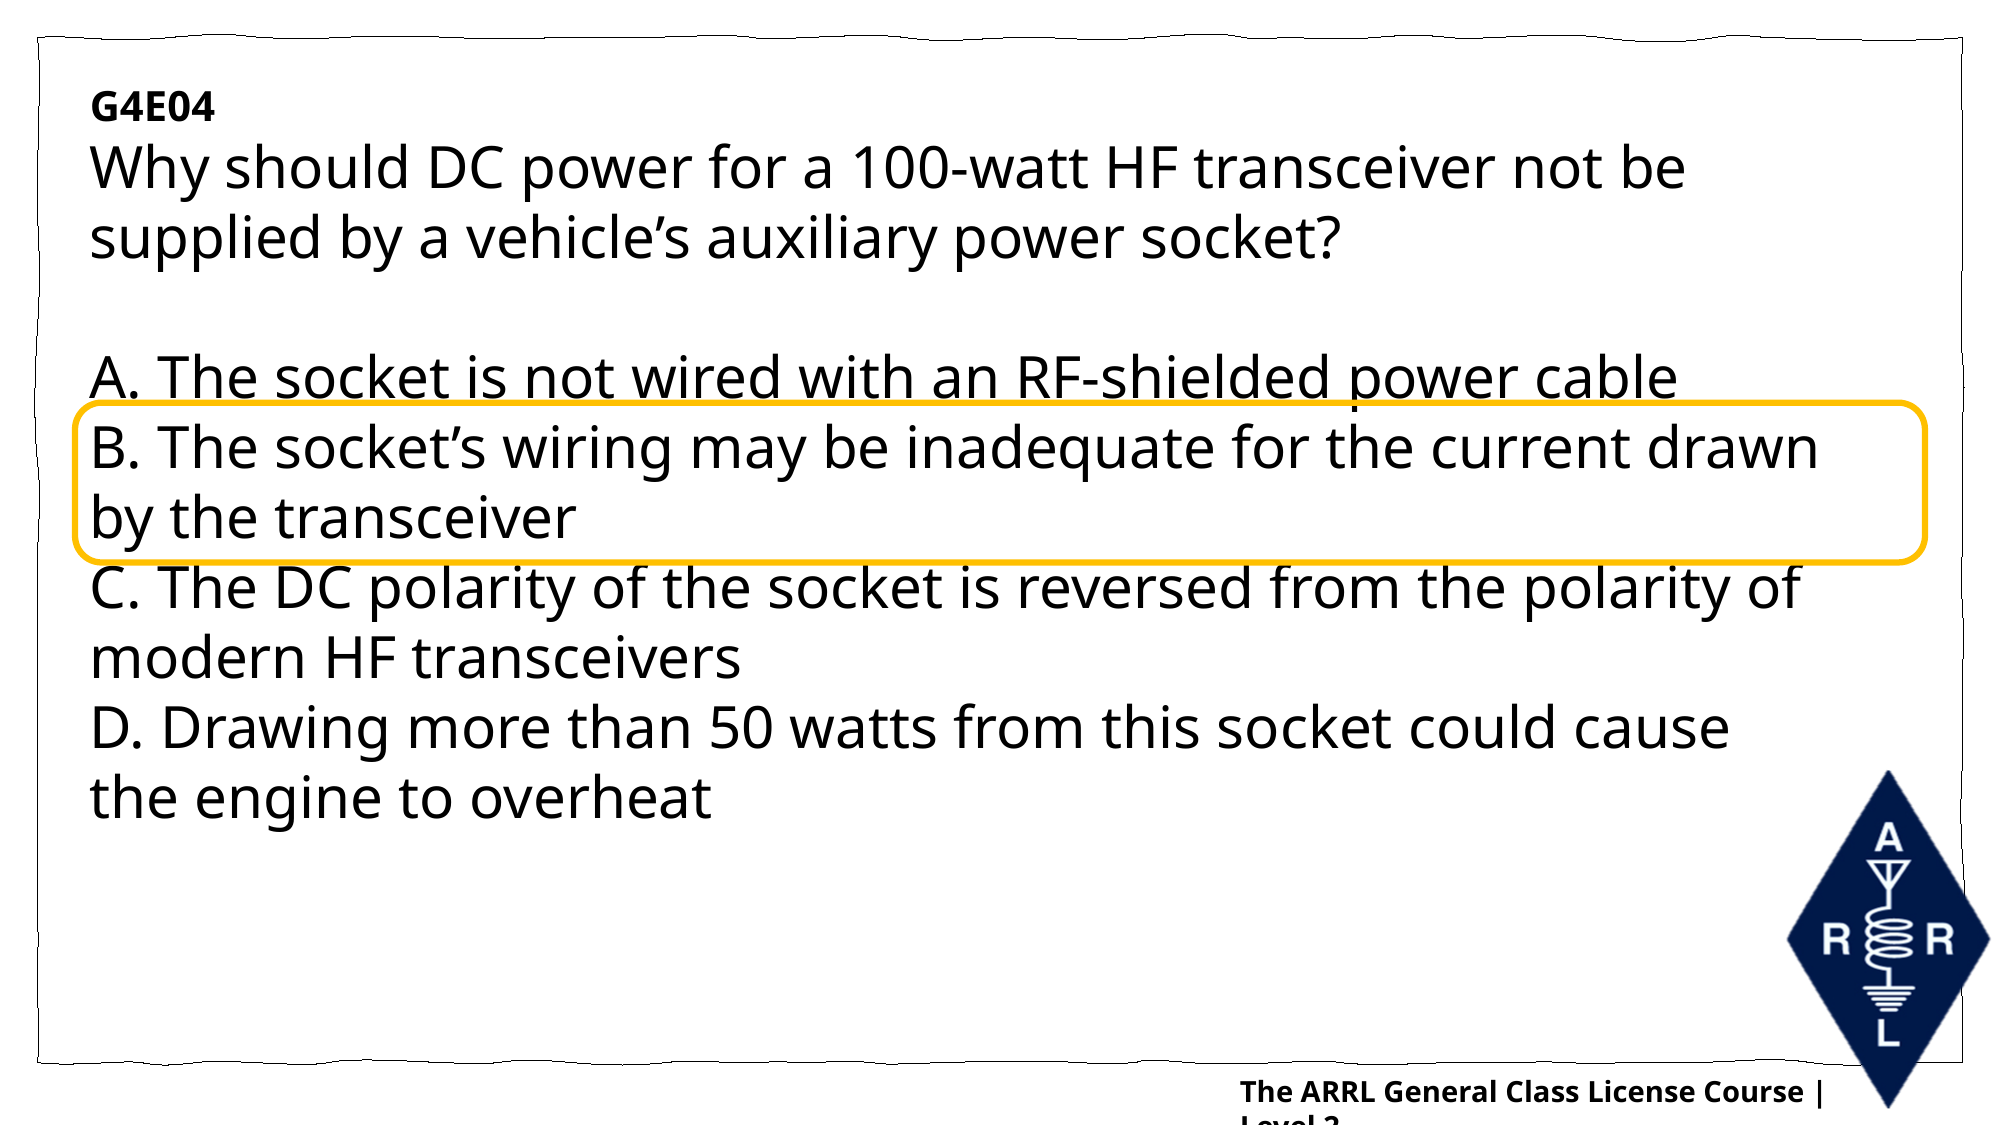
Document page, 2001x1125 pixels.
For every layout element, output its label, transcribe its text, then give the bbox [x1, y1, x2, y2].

text_box [73, 401, 1927, 564]
text_box G4E04 Why should DC power for a 100-watt HF transceiver not be supplied by a vehicle’s auxiliary power socket? A. The socket is not wired with an RF-shielded power cable B. The socket’s wiring may be inadequate for the current drawn by the transceiver C. The DC polarity of the socket is reversed from the polarity of modern HF transceivers D. Drawing more than 50 watts from this socket could cause the engine to overheat [75, 72, 1850, 418]
text_box G4E04 Why should DC power for a 100-watt HF transceiver not be supplied by a vehicle’s auxiliary power socket? A. The socket is not wired with an RF-shielded power cable B. The socket’s wiring may be inadequate for the current drawn by the transceiver C. The DC polarity of the socket is reversed from the polarity of modern HF transceivers D. Drawing more than 50 watts from this socket could cause the engine to overheat [75, 547, 1850, 838]
picture [1773, 752, 1999, 1125]
